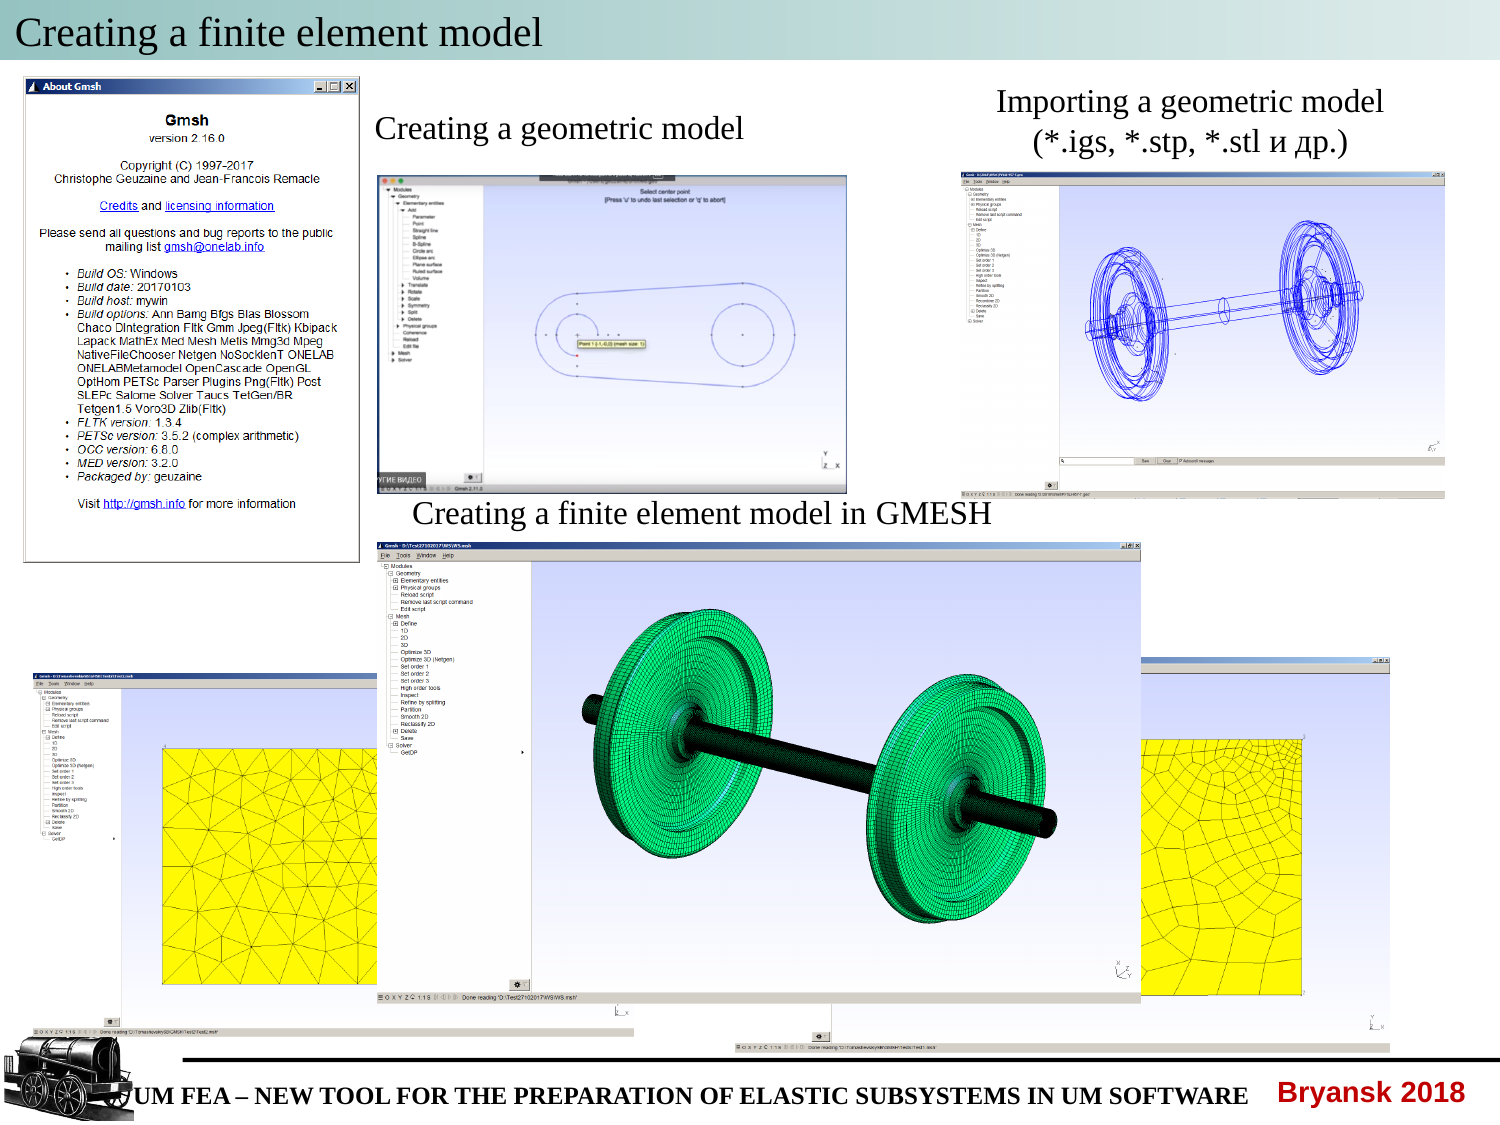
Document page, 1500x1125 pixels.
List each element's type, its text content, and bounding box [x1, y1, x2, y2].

picture [376, 174, 847, 495]
text_box Creating a finite element model in GMESH [397, 483, 1389, 539]
picture [23, 76, 360, 564]
picture [4, 542, 1390, 1121]
picture [961, 171, 1445, 499]
text_box Creating a finite element model [0, 1, 1500, 60]
text_box Creating a geometric model [365, 98, 871, 154]
text_box Importing a geometric model (*.igs, *.stp, *.stl и др.) [925, 72, 1456, 167]
